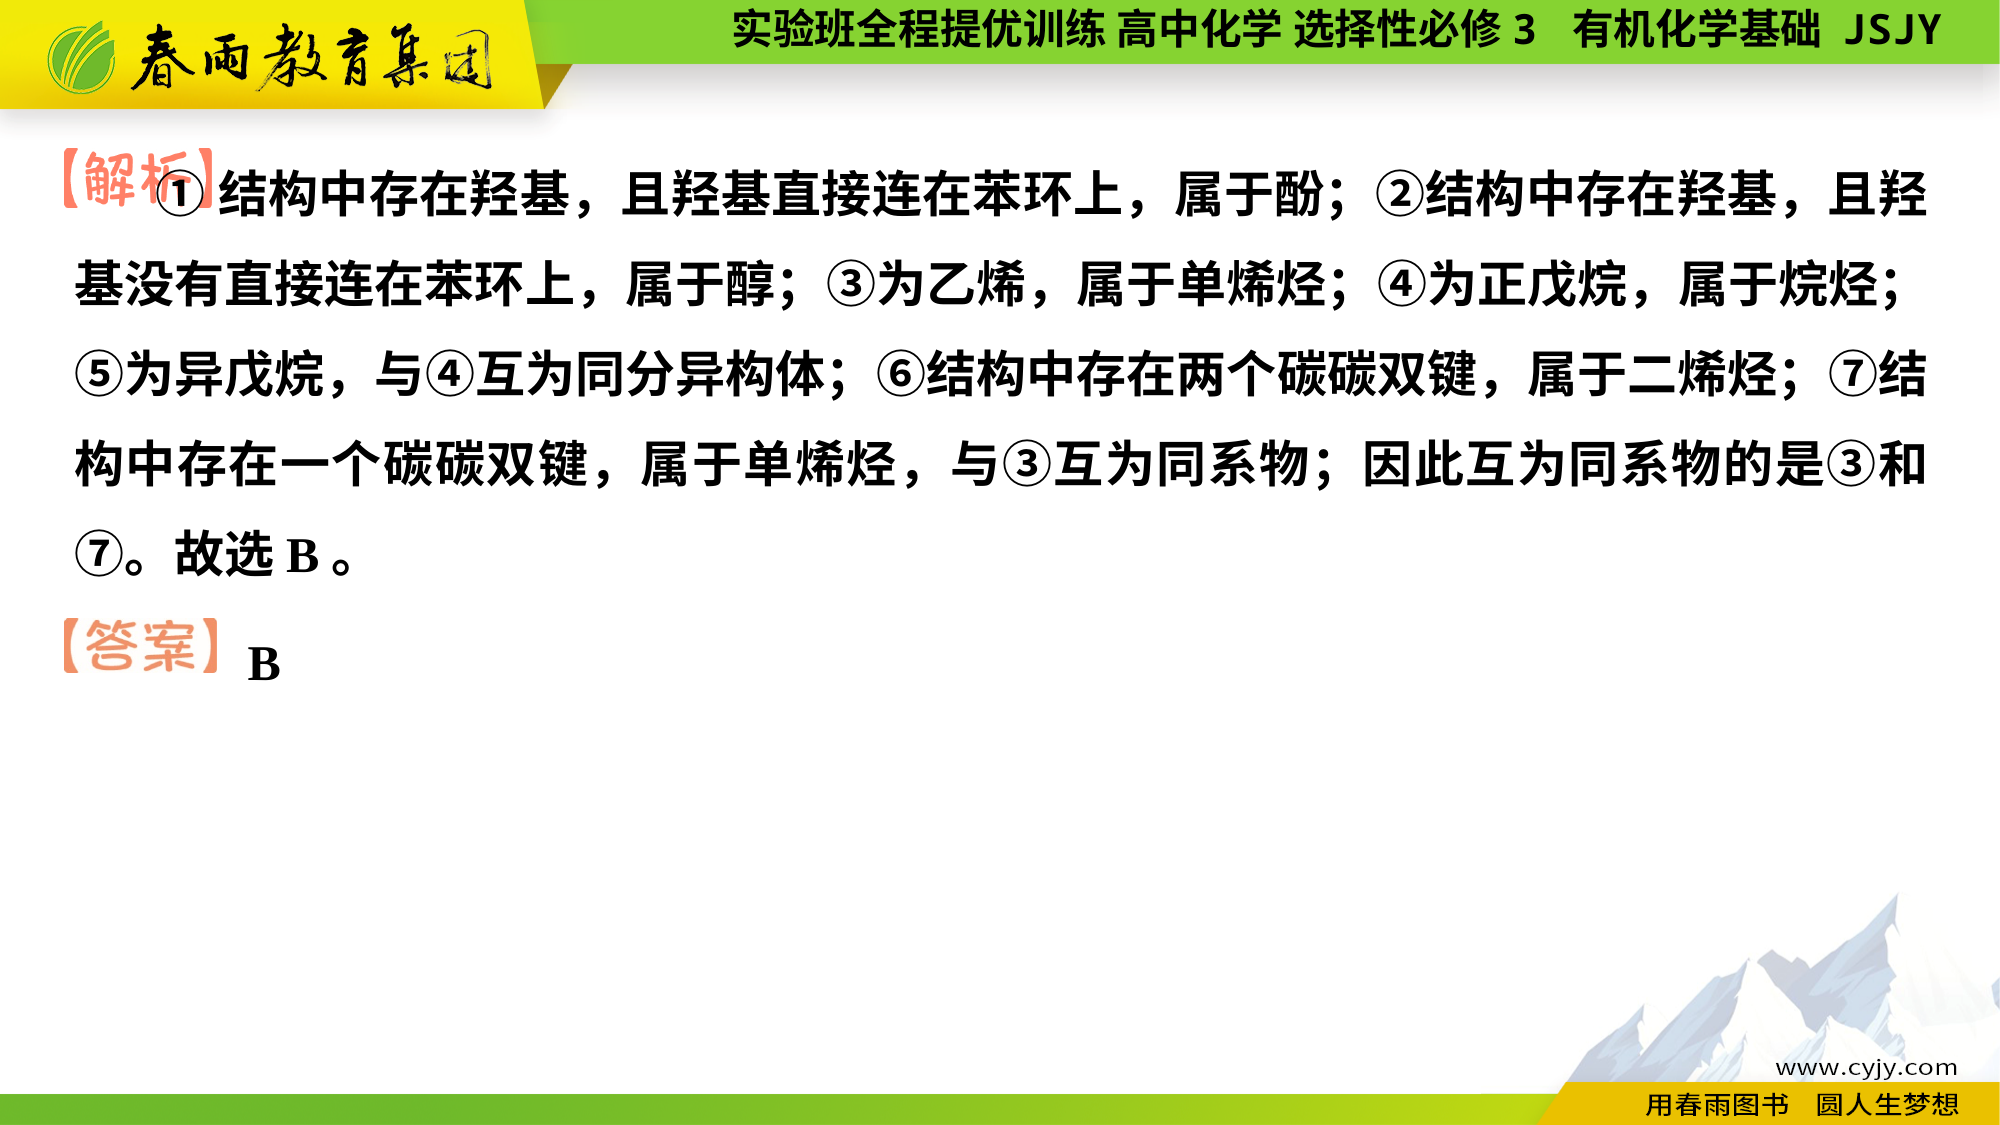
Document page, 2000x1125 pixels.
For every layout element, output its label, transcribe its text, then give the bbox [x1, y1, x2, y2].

text_box B [232, 592, 346, 698]
picture [0, 0, 2000, 1125]
list ①结构中存在羟基，且羟基直接连在苯环上，属于酚；②结构中存在羟基，且羟基没有直接连在苯环上，属于醇；③为乙烯，属于单烯烃；④为正戊烷，属于烷烃；⑤为异戊烷，与④互为同分异构体；⑥结构中存在两个碳碳双键，属于二烯烃；⑦结构中存在一个碳碳双键，属于单烯烃，与③互为同系物；因此互为同系物的是③和⑦。故选B。 [59, 125, 1944, 584]
